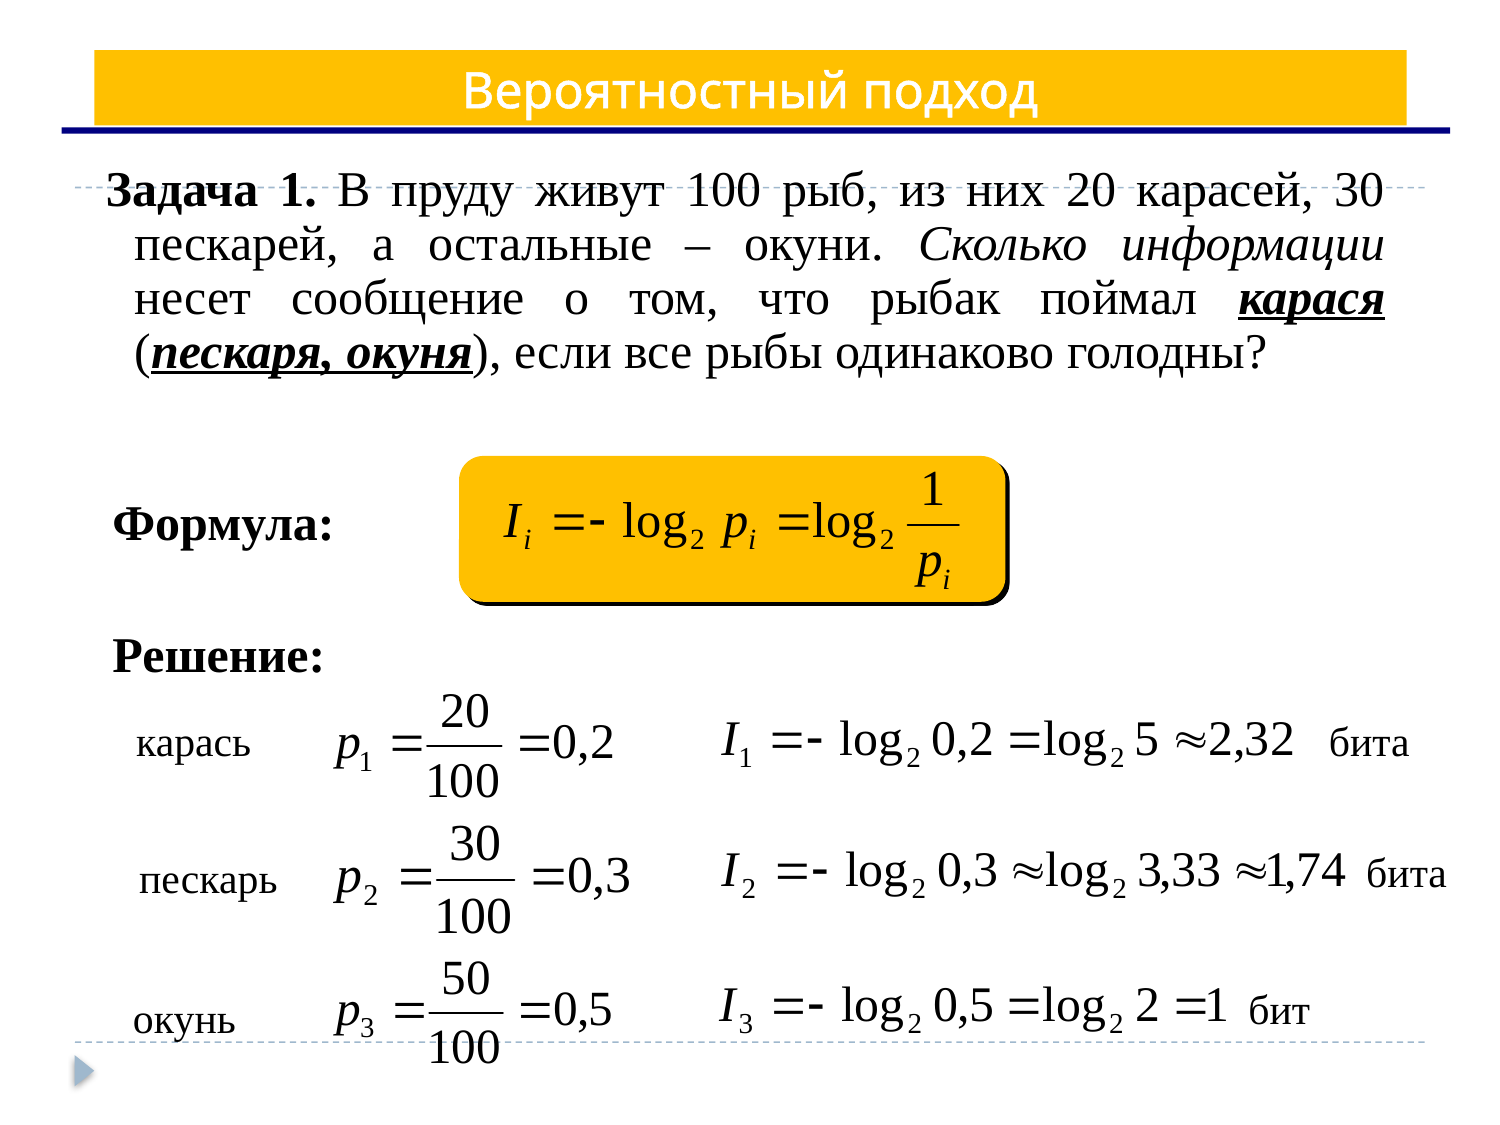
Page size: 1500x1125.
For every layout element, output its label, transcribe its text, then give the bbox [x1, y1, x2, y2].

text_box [709, 971, 1331, 1047]
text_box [322, 947, 623, 1075]
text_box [711, 704, 1434, 777]
title Вероятностный подход [94, 50, 1407, 126]
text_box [458, 455, 1006, 602]
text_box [322, 810, 638, 946]
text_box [322, 679, 622, 809]
text_box карась [121, 707, 267, 772]
text_box окунь [118, 984, 251, 1050]
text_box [711, 836, 1471, 908]
text_box Формула: [97, 490, 421, 561]
text_box Задача 1. В пруду живут 100 рыб, из них 20 карасей, 30 пескарей, а остальные – окуни. Сколько информации несет сообщение о том, что рыбак поймал карася (пескаря, окуня), если все рыбы одинаково голодны? [90, 155, 1400, 393]
text_box пескарь [124, 844, 293, 910]
text_box Решение: [97, 621, 421, 693]
